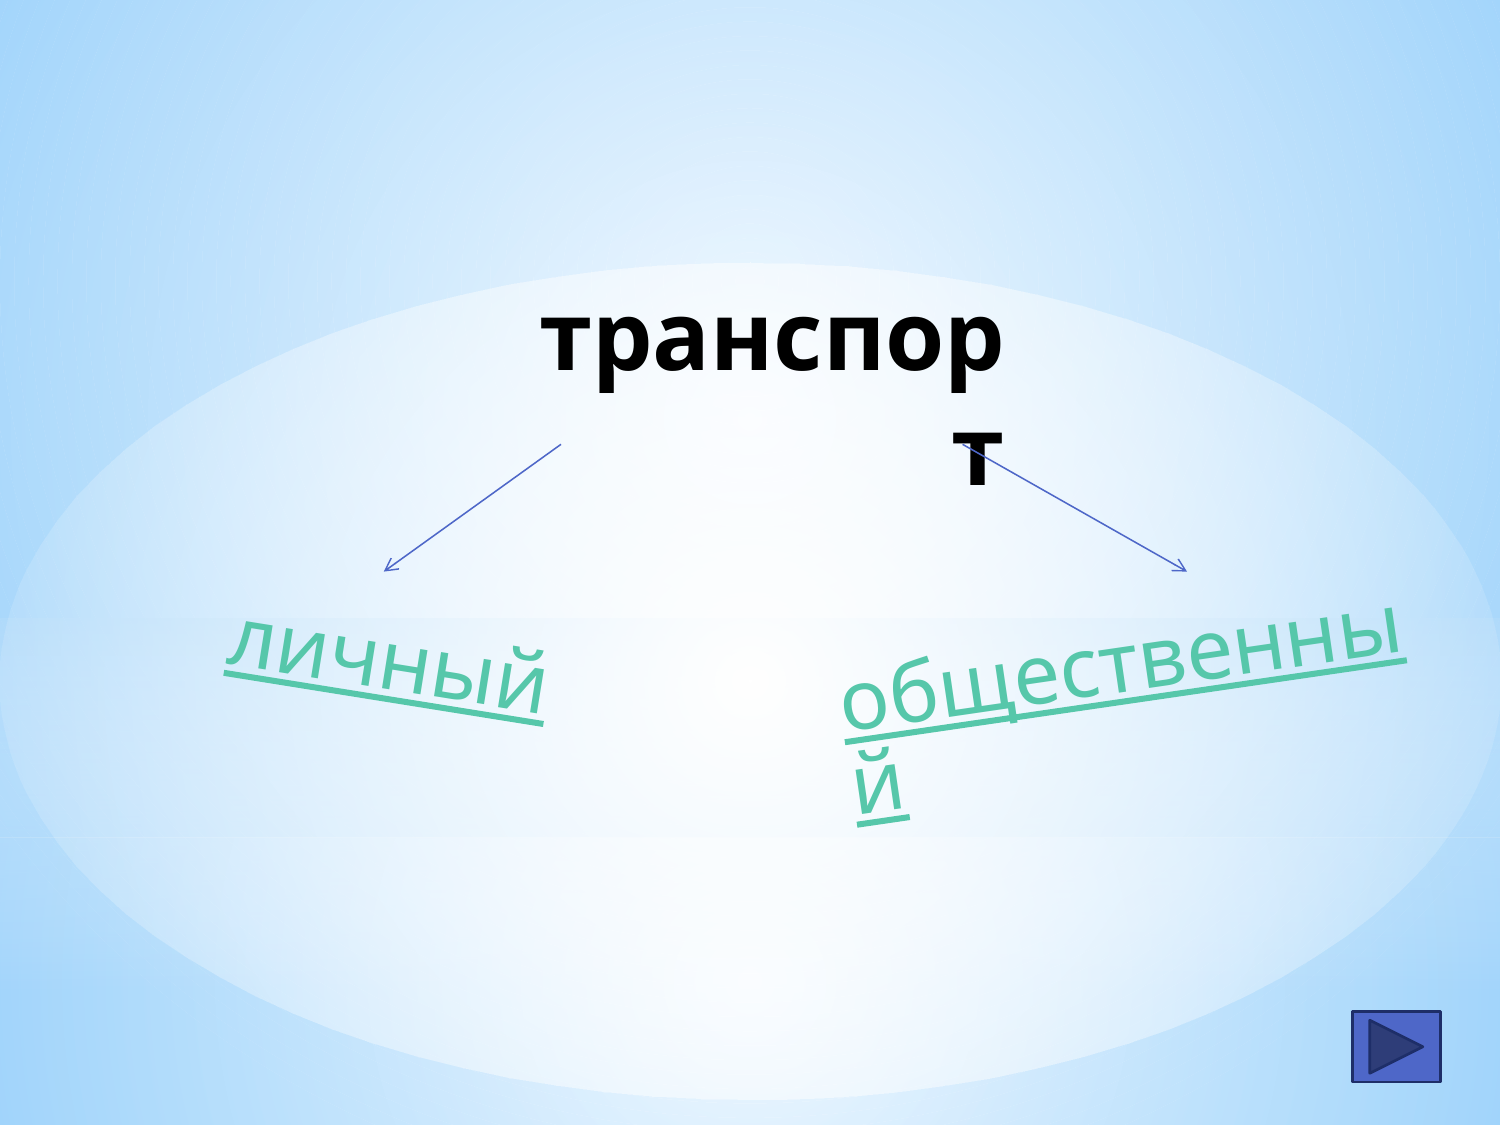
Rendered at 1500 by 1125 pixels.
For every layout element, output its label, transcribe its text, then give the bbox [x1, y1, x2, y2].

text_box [383, 444, 562, 572]
text_box общественный [815, 555, 1443, 773]
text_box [962, 444, 1188, 572]
title транспорт [501, 267, 1020, 455]
text_box [1351, 1010, 1442, 1083]
text_box личный [204, 571, 587, 757]
